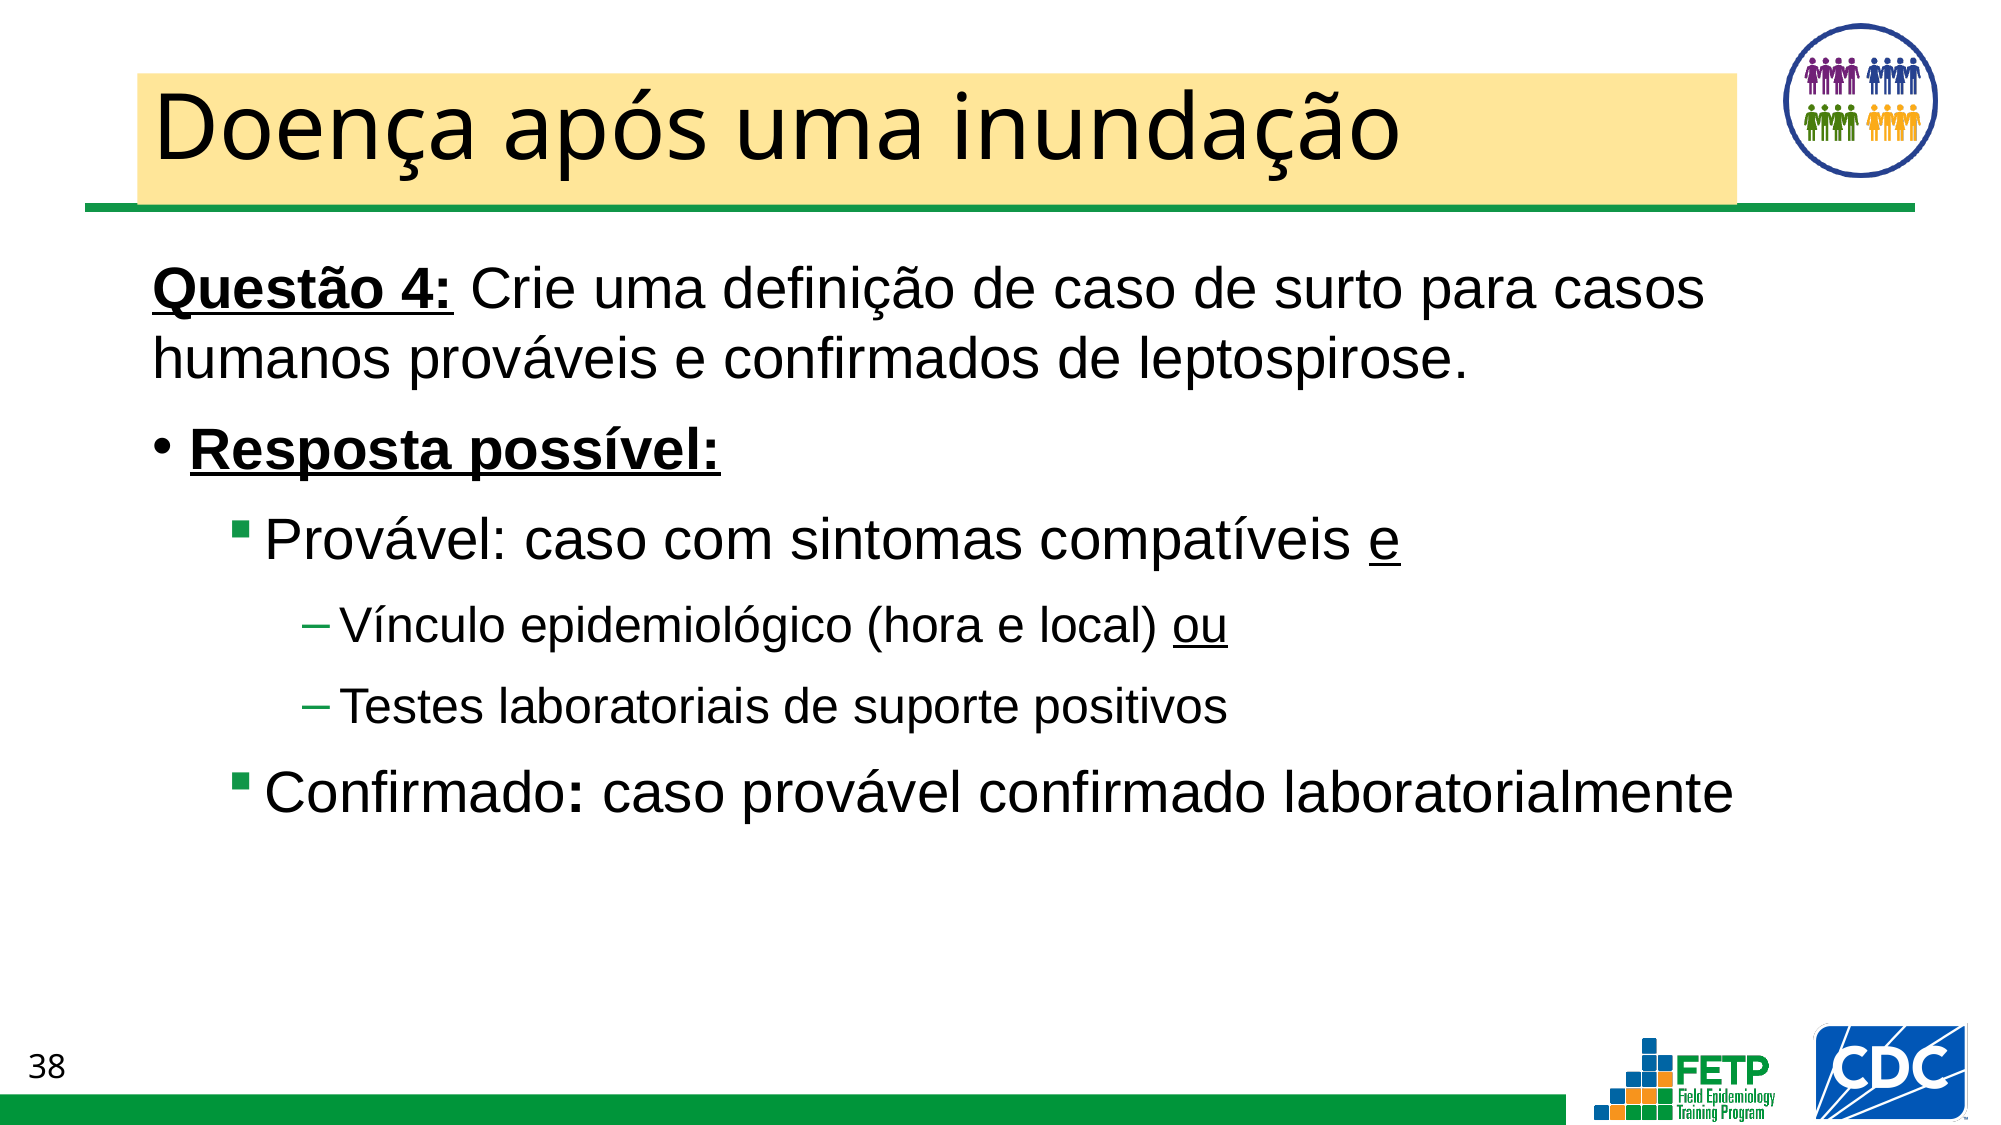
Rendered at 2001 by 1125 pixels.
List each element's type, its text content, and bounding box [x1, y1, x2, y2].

picture [1594, 1038, 1775, 1122]
list Questão 4: Crie uma definição de caso de surto para casos humanos prováveis e confirmados de leptospirose. Resposta possível: Provável: caso com sintomas compatíveis e Vínculo epidemiológico (hora e local) ou Testes laboratoriais de suporte positivos Confirmado: caso provável confirmado laboratorialmente [137, 242, 1863, 1004]
picture [1783, 23, 1938, 178]
picture [1813, 1023, 1968, 1122]
title Doença após uma inundação [137, 73, 1738, 205]
